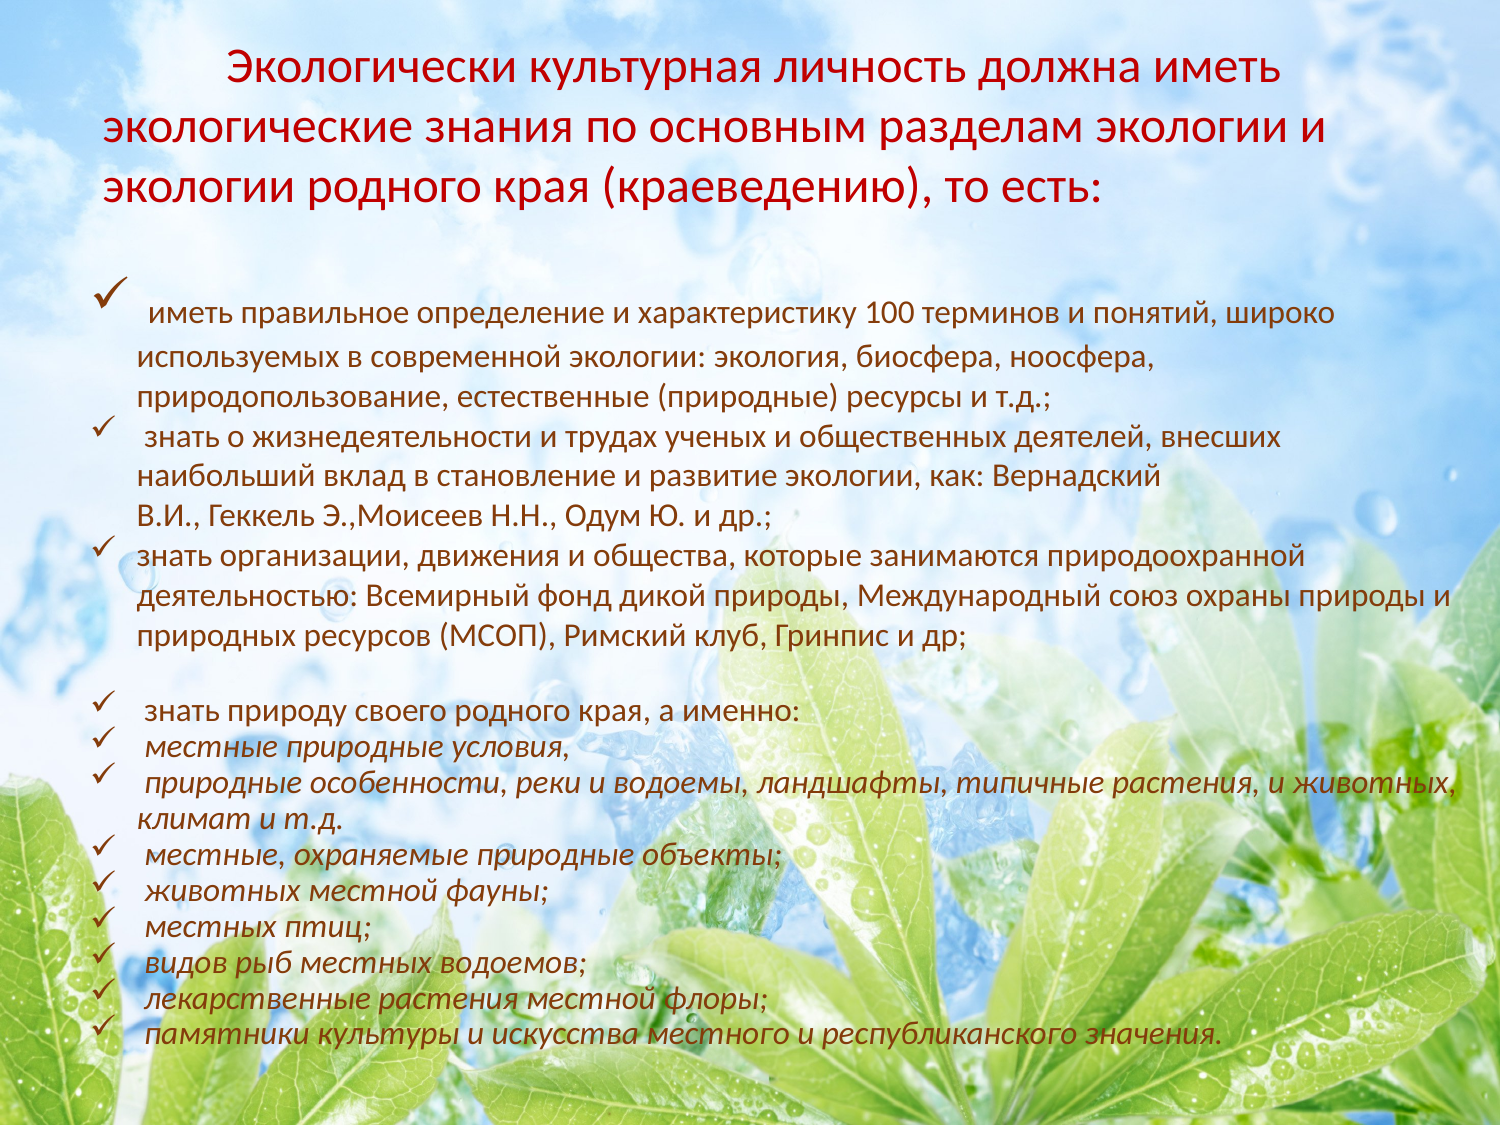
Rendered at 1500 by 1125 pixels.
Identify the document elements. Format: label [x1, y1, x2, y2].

list [0, 0, 1500, 1125]
